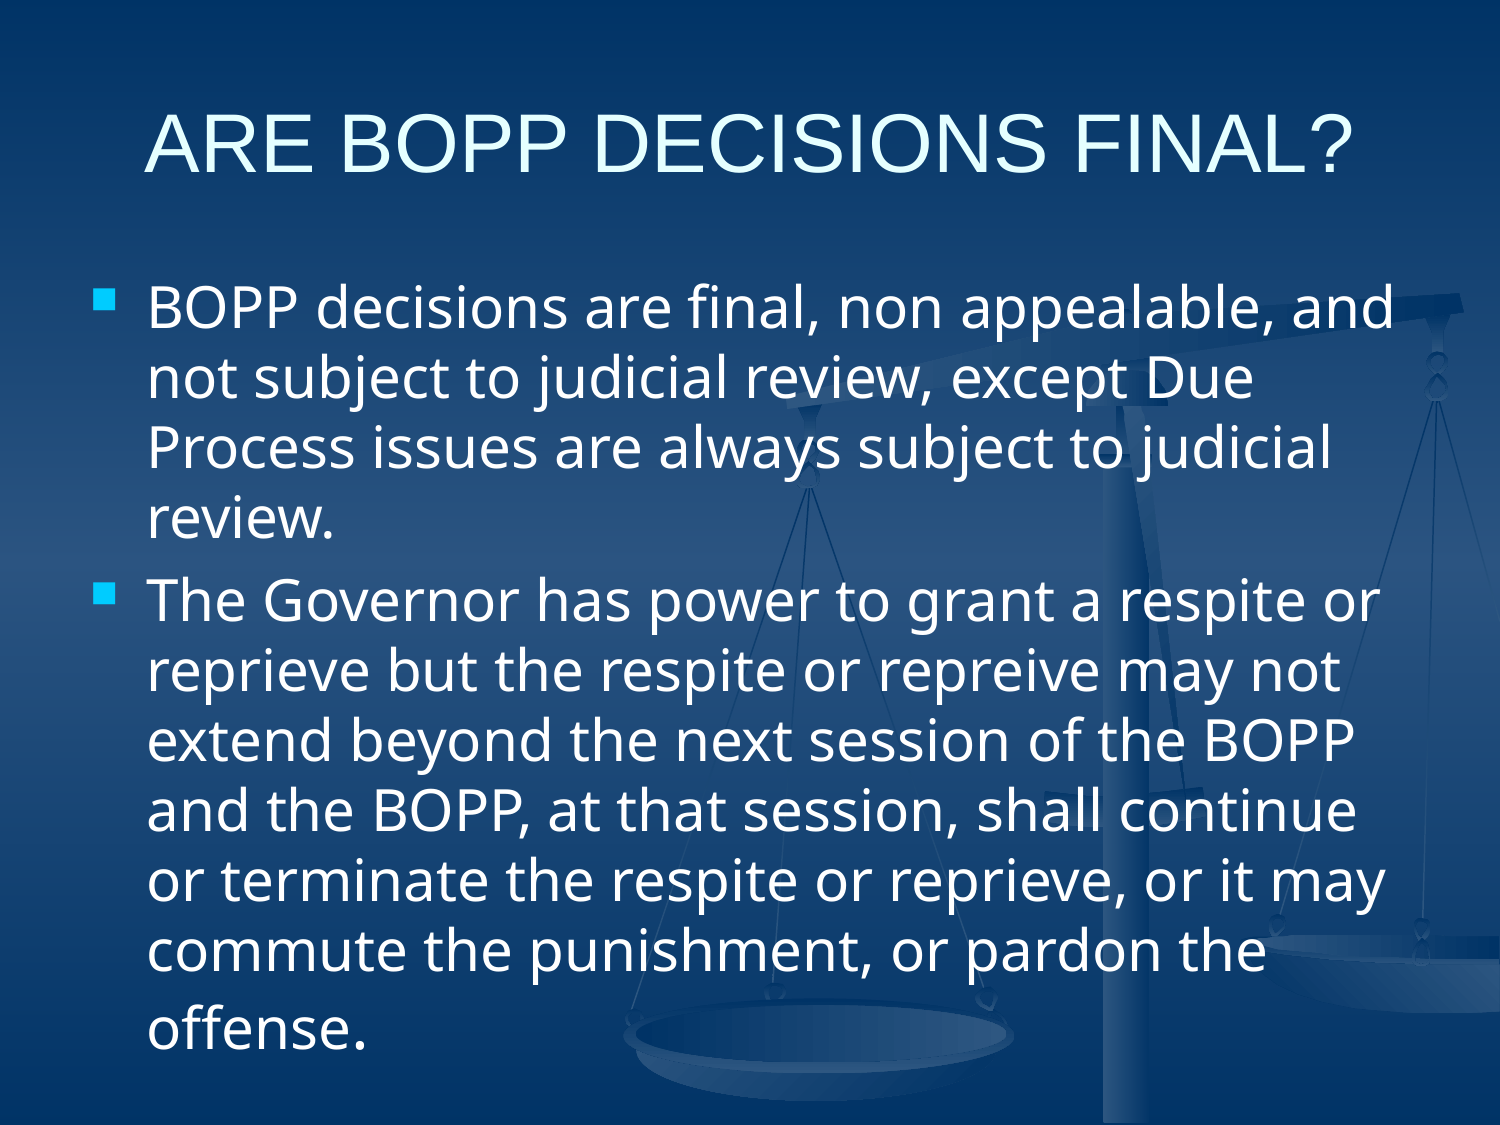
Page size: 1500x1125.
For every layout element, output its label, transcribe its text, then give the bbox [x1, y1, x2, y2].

list BOPP decisions are final, non appealable, and not subject to judicial review, except Due Process issues are always subject to judicial review. The Governor has power to grant a respite or reprieve but the respite or repreive may not extend beyond the next session of the BOPP and the BOPP, at that session, shall continue or terminate the respite or reprieve, or it may commute the punishment, or pardon the offense. [74, 262, 1426, 1006]
title ARE BOPP DECISIONS FINAL? [74, 45, 1426, 234]
